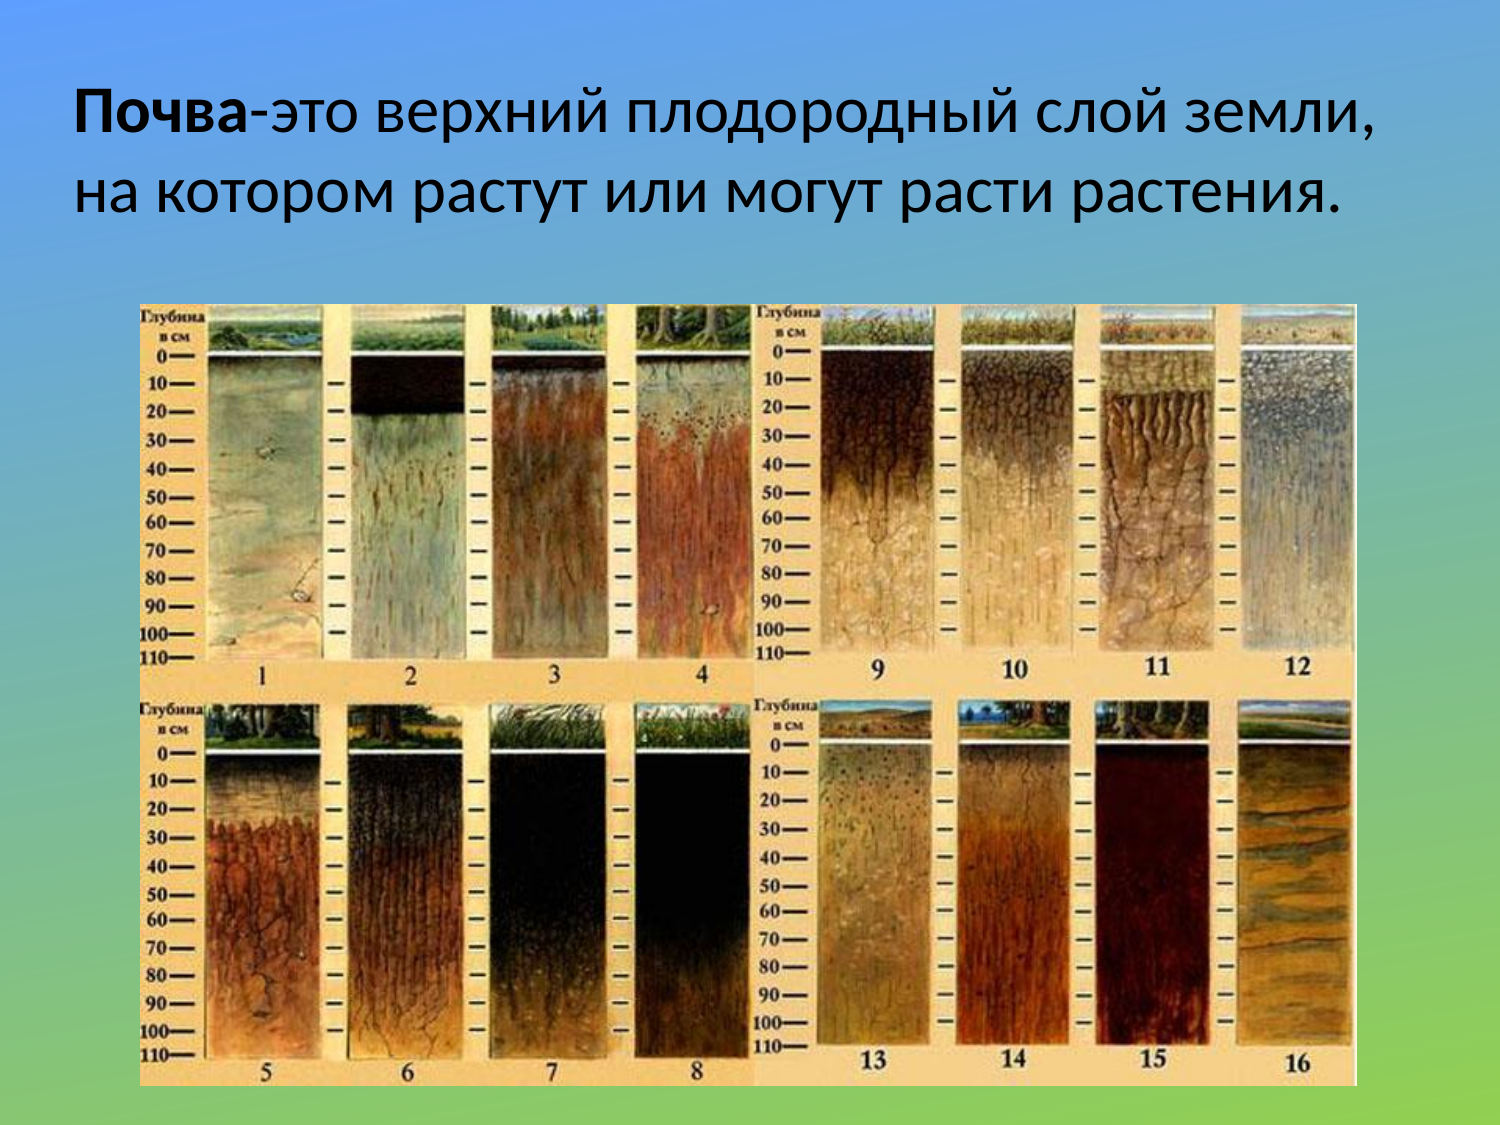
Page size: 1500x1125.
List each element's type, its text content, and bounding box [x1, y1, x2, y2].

picture [140, 304, 1357, 1087]
text_box Почва-это верхний плодородный слой земли, на котором растут или могут расти растения. [58, 58, 1442, 234]
